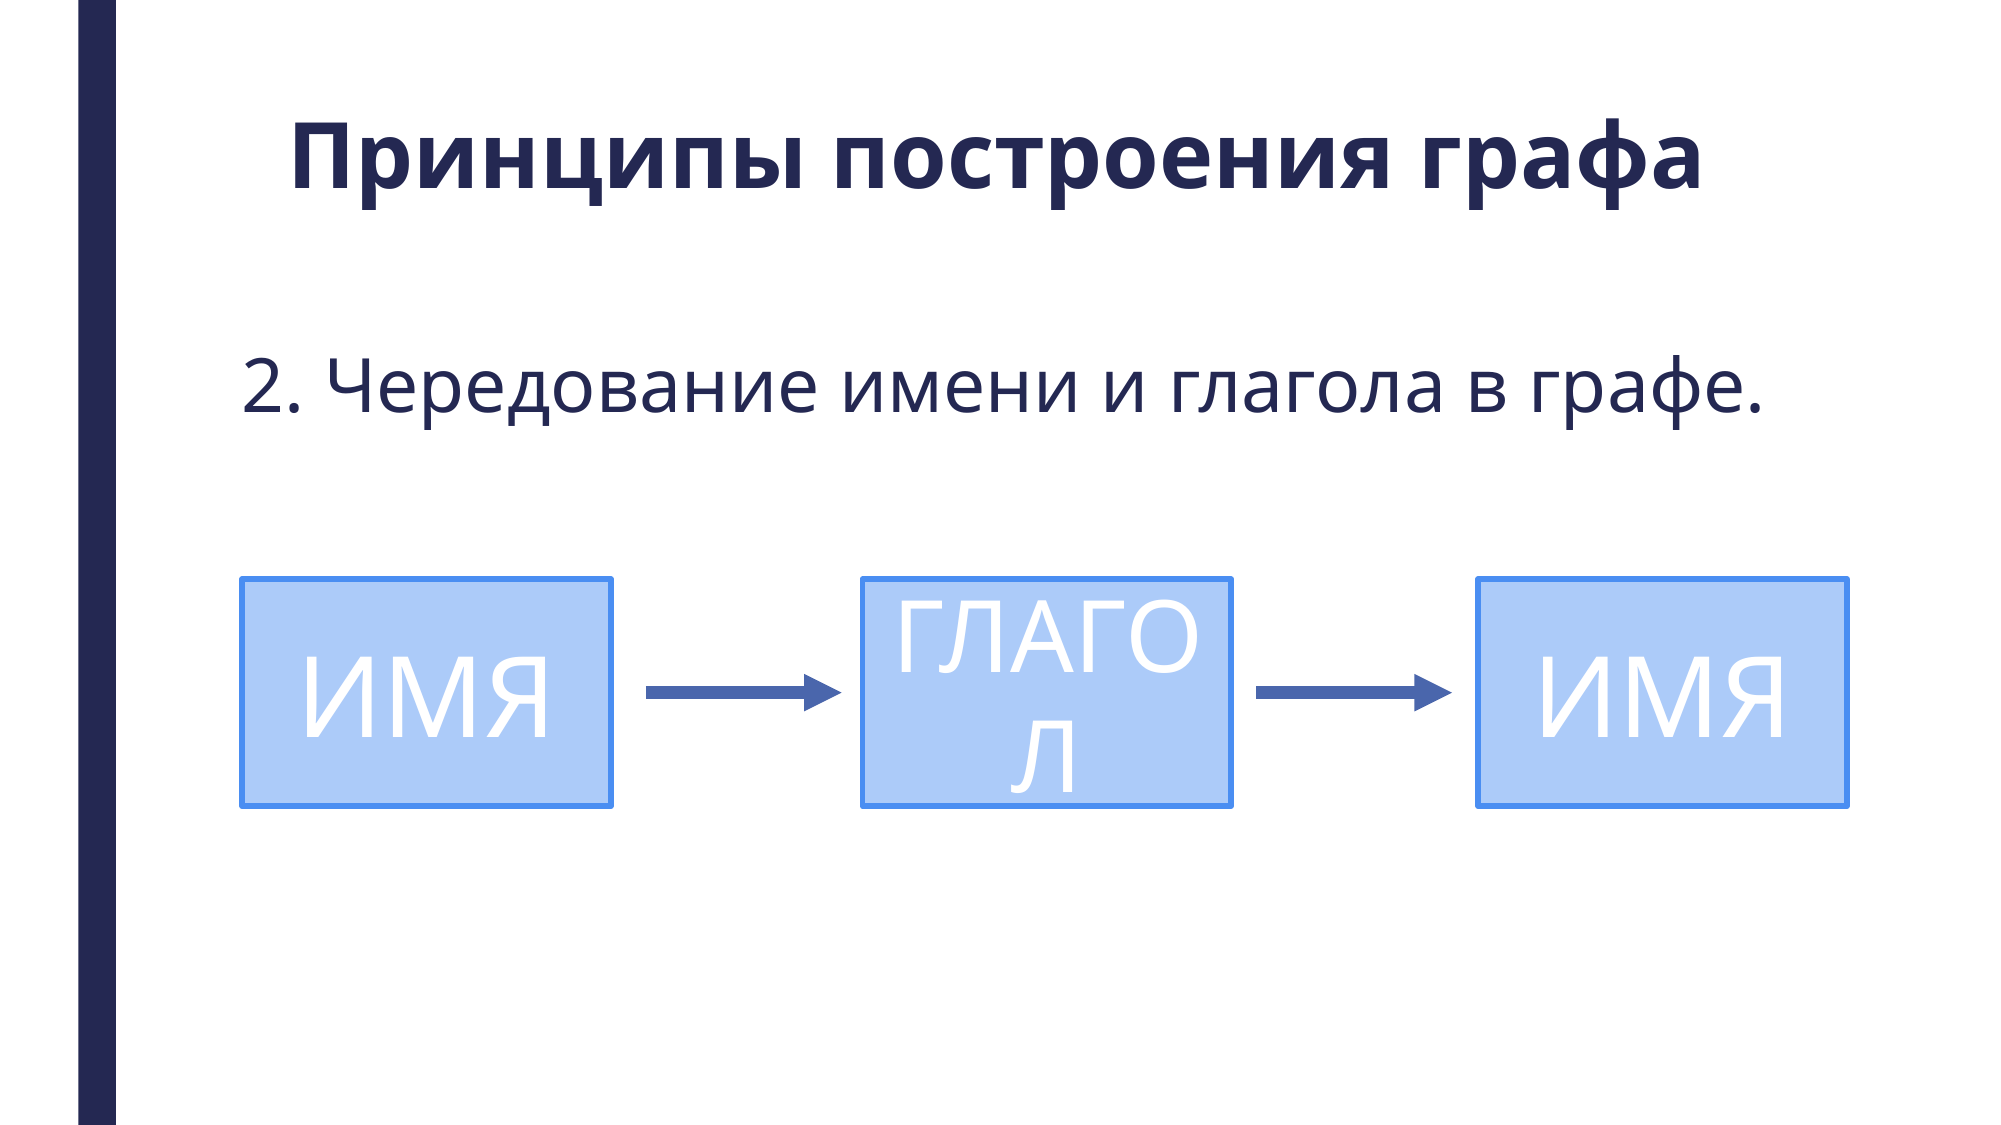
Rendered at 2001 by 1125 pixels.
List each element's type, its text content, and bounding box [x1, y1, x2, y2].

text_box Принципы построения графа [171, 103, 1847, 347]
list 2. Чередование имени и глагола в графе. [165, 337, 1863, 925]
text_box ИМЯ [1475, 576, 1850, 809]
text_box ГЛАГОЛ [860, 576, 1234, 809]
text_box ИМЯ [239, 576, 614, 809]
